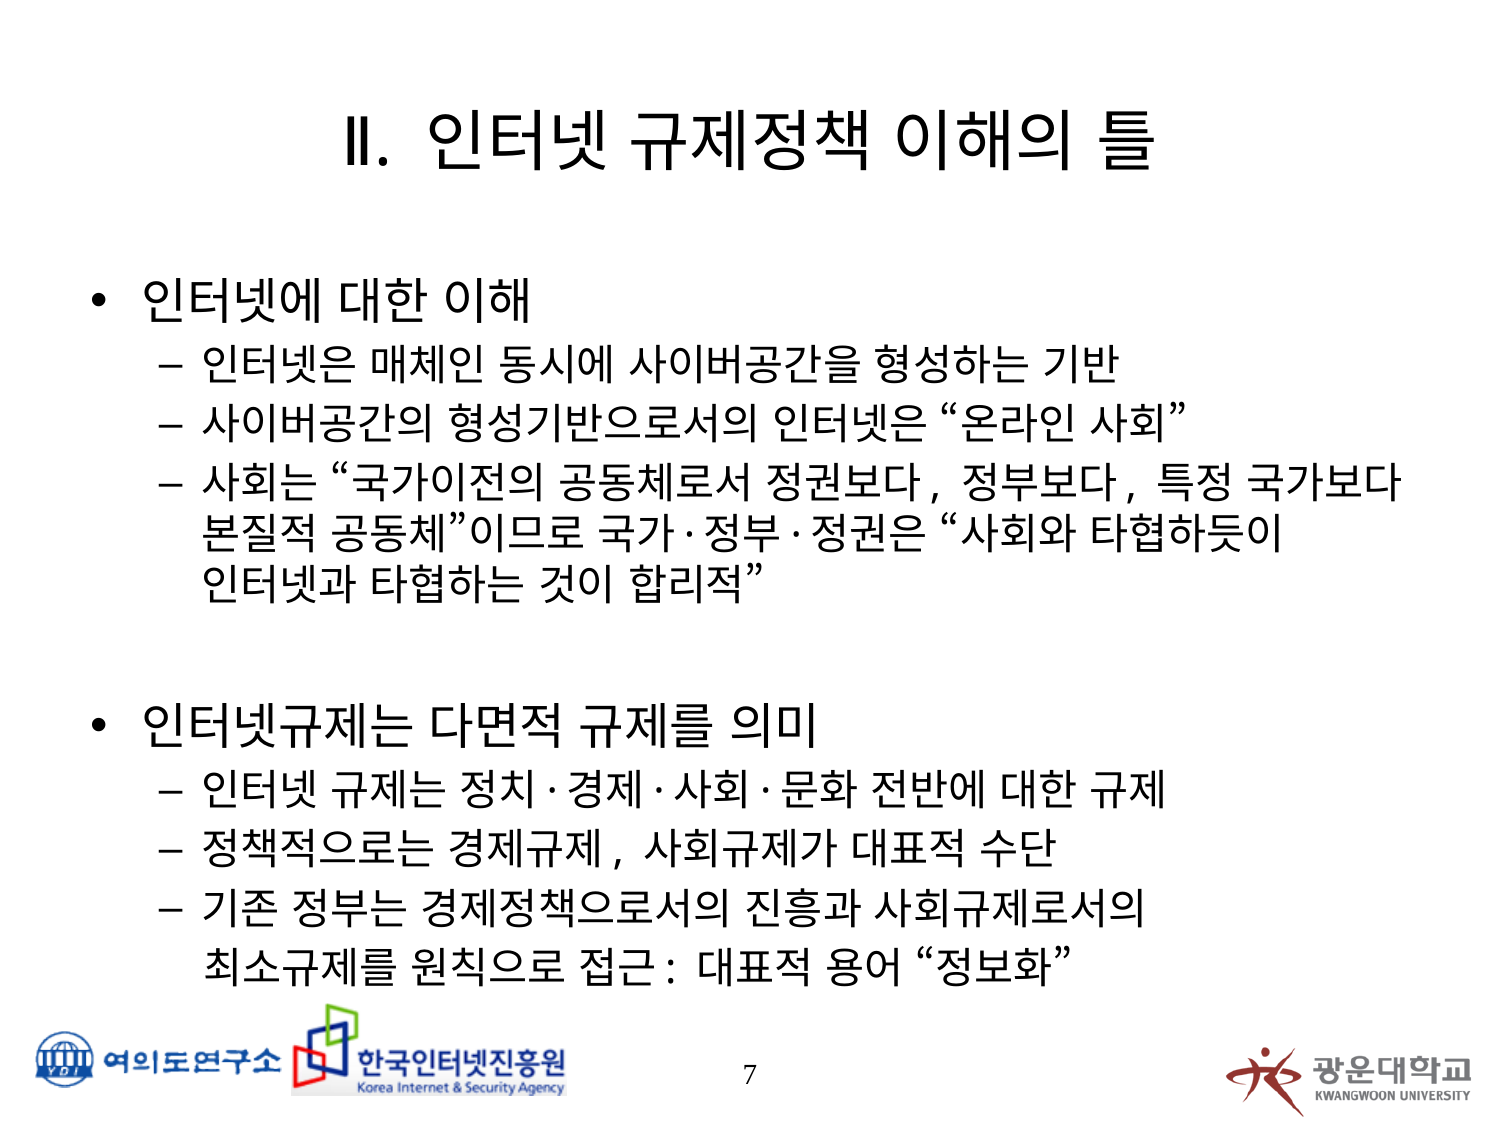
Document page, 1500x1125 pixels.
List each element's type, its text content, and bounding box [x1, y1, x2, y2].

footer 7 [568, 1042, 988, 1103]
list 인터넷에 대한 이해 인터넷은 매체인 동시에 사이버공간을 형성하는 기반 사이버공간의 형성기반으로서의 인터넷은 “온라인 사회” 사회는 “국가이전의 공동체로서 정권보다, 정부보다, 특정 국가보다 본질적 공동체”이므로 국가·정부·정권은 “사회와 타협하듯이 인터넷과 타협하는 것이 합리적” 인터넷규제는 다면적 규제를 의미 인터넷 규제는 정치·경제·사회·문화 전반에 대한 규제 정책적으로는 경제규제, 사회규제가 대표적 수단 기존 정부는 경제정책으로서의 진흥과 사회규제로서의 최소규제를 원칙으로 접근: 대표적 용어 “정보화” [75, 262, 1425, 1005]
picture [291, 1003, 567, 1096]
picture [1218, 1042, 1485, 1125]
title Ⅱ. 인터넷 규제정책 이해의 틀 [75, 45, 1425, 233]
picture [34, 1031, 283, 1088]
